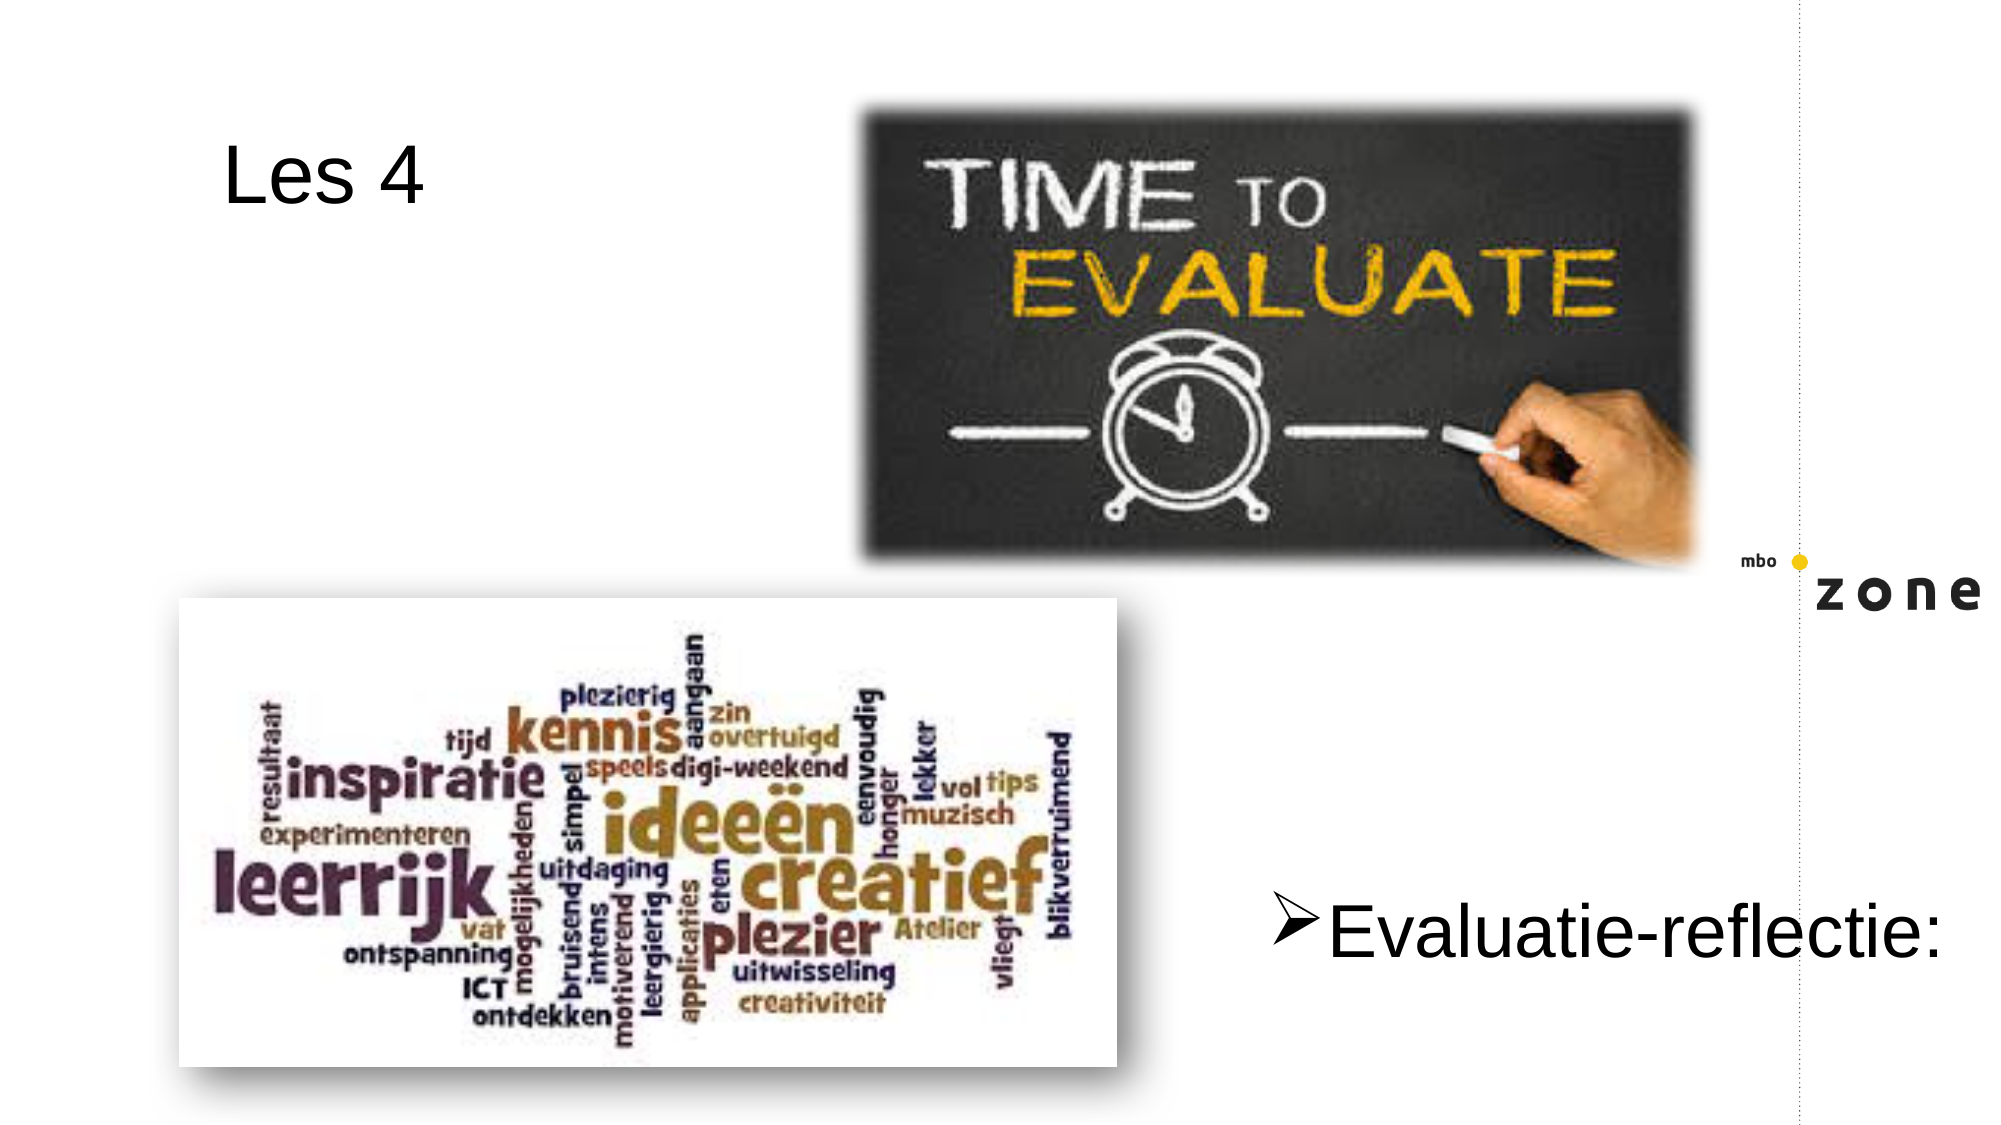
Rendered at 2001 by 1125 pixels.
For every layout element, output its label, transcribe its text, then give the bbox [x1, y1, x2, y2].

picture [179, 598, 1117, 1067]
text_box Les 4 [207, 112, 441, 228]
picture [844, 0, 2001, 1125]
text_box Evaluatie-reflectie: ​ [1252, 874, 1974, 980]
